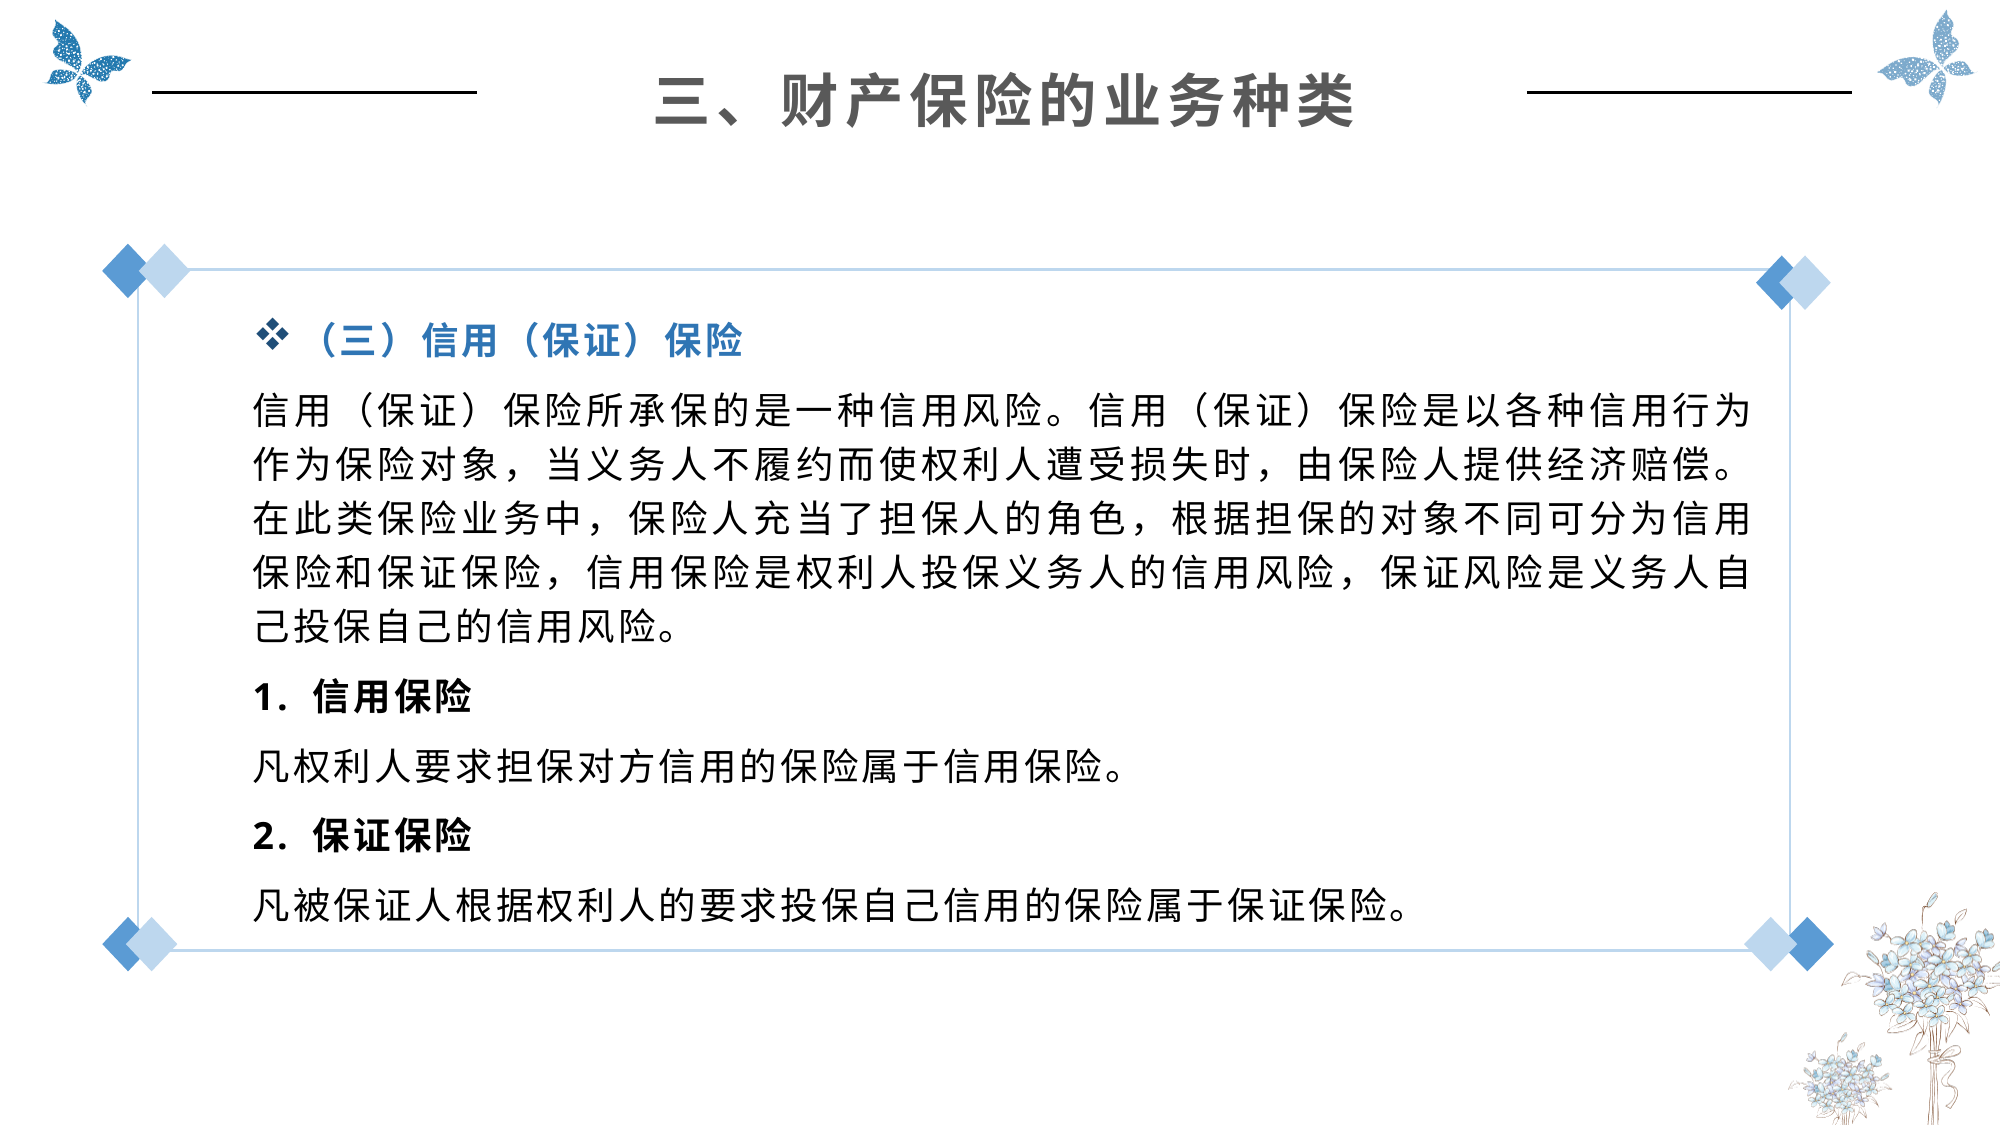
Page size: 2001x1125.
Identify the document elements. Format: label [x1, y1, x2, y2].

text_box [102, 243, 1834, 972]
text_box [151, 55, 1852, 142]
picture [1788, 892, 2000, 1125]
